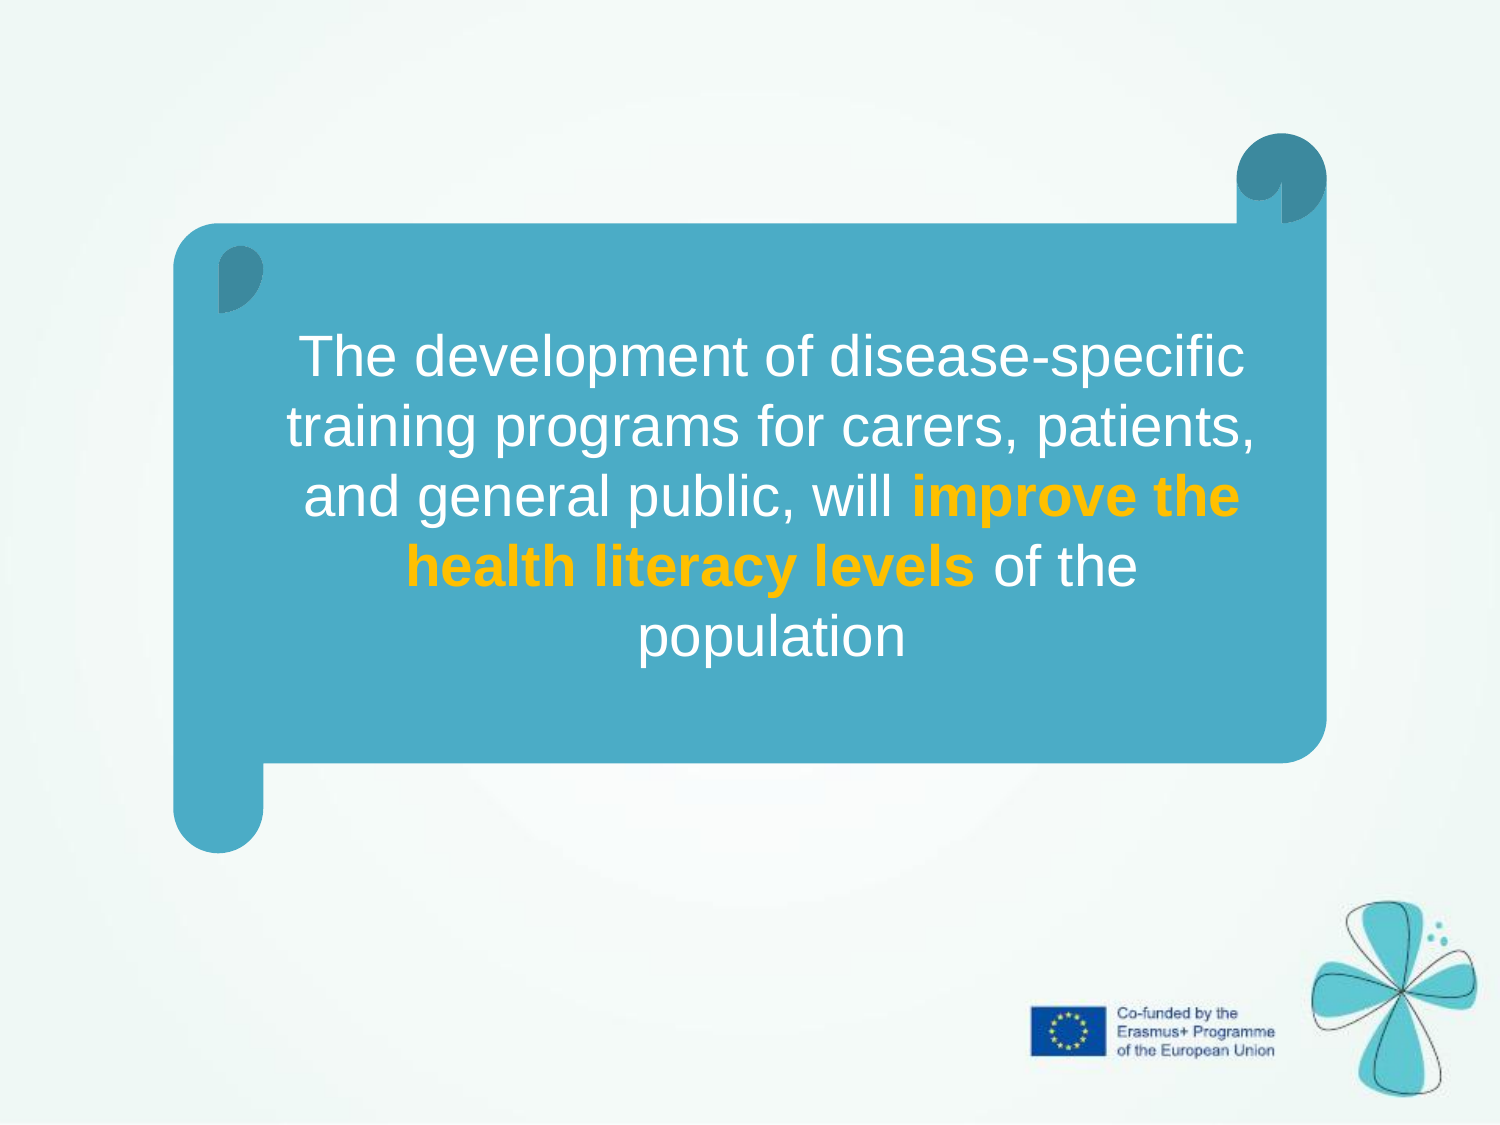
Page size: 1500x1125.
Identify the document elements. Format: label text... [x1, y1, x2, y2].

text_box The development of disease-specific training programs for carers, patients, and general public, will improve the health literacy levels of the population [173, 133, 1327, 854]
picture [0, 0, 1500, 1125]
